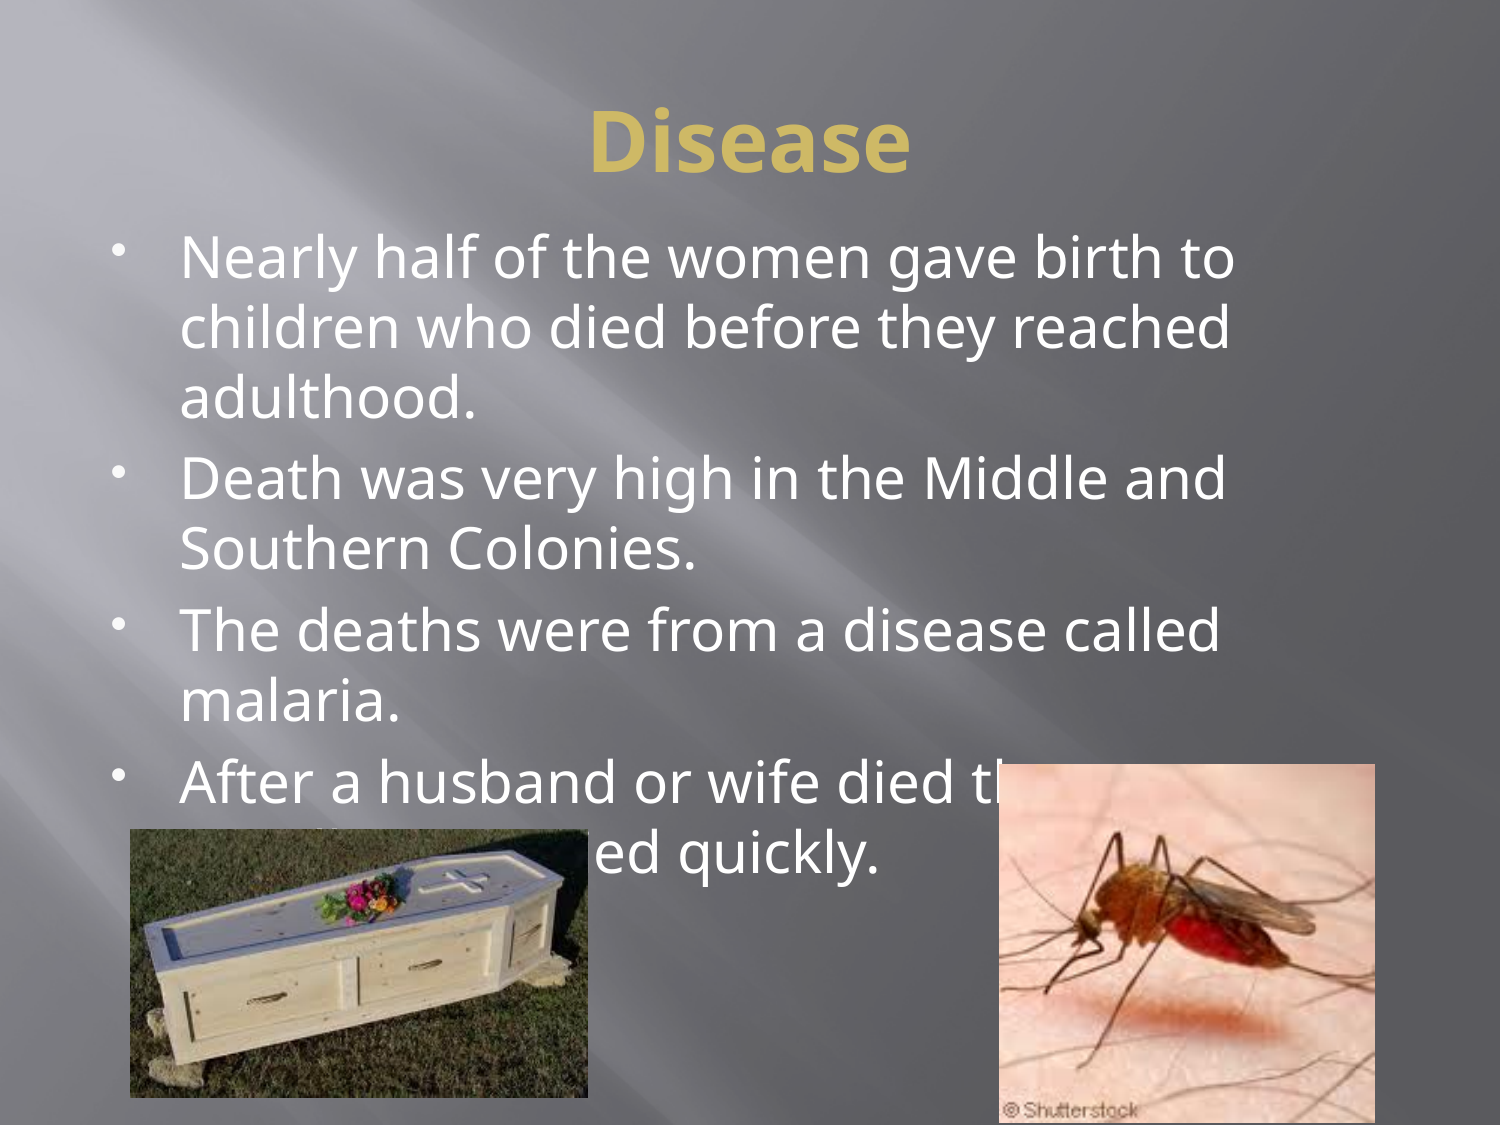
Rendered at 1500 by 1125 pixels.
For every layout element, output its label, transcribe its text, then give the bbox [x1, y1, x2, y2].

list Nearly half of the women gave birth to children who died before they reached adulthood. Death was very high in the Middle and Southern Colonies. The deaths were from a disease called malaria. After a husband or wife died the spouse usually remarried quickly. [75, 212, 1425, 1050]
picture [999, 764, 1376, 1123]
picture [130, 829, 588, 1098]
title Disease [75, 45, 1425, 212]
